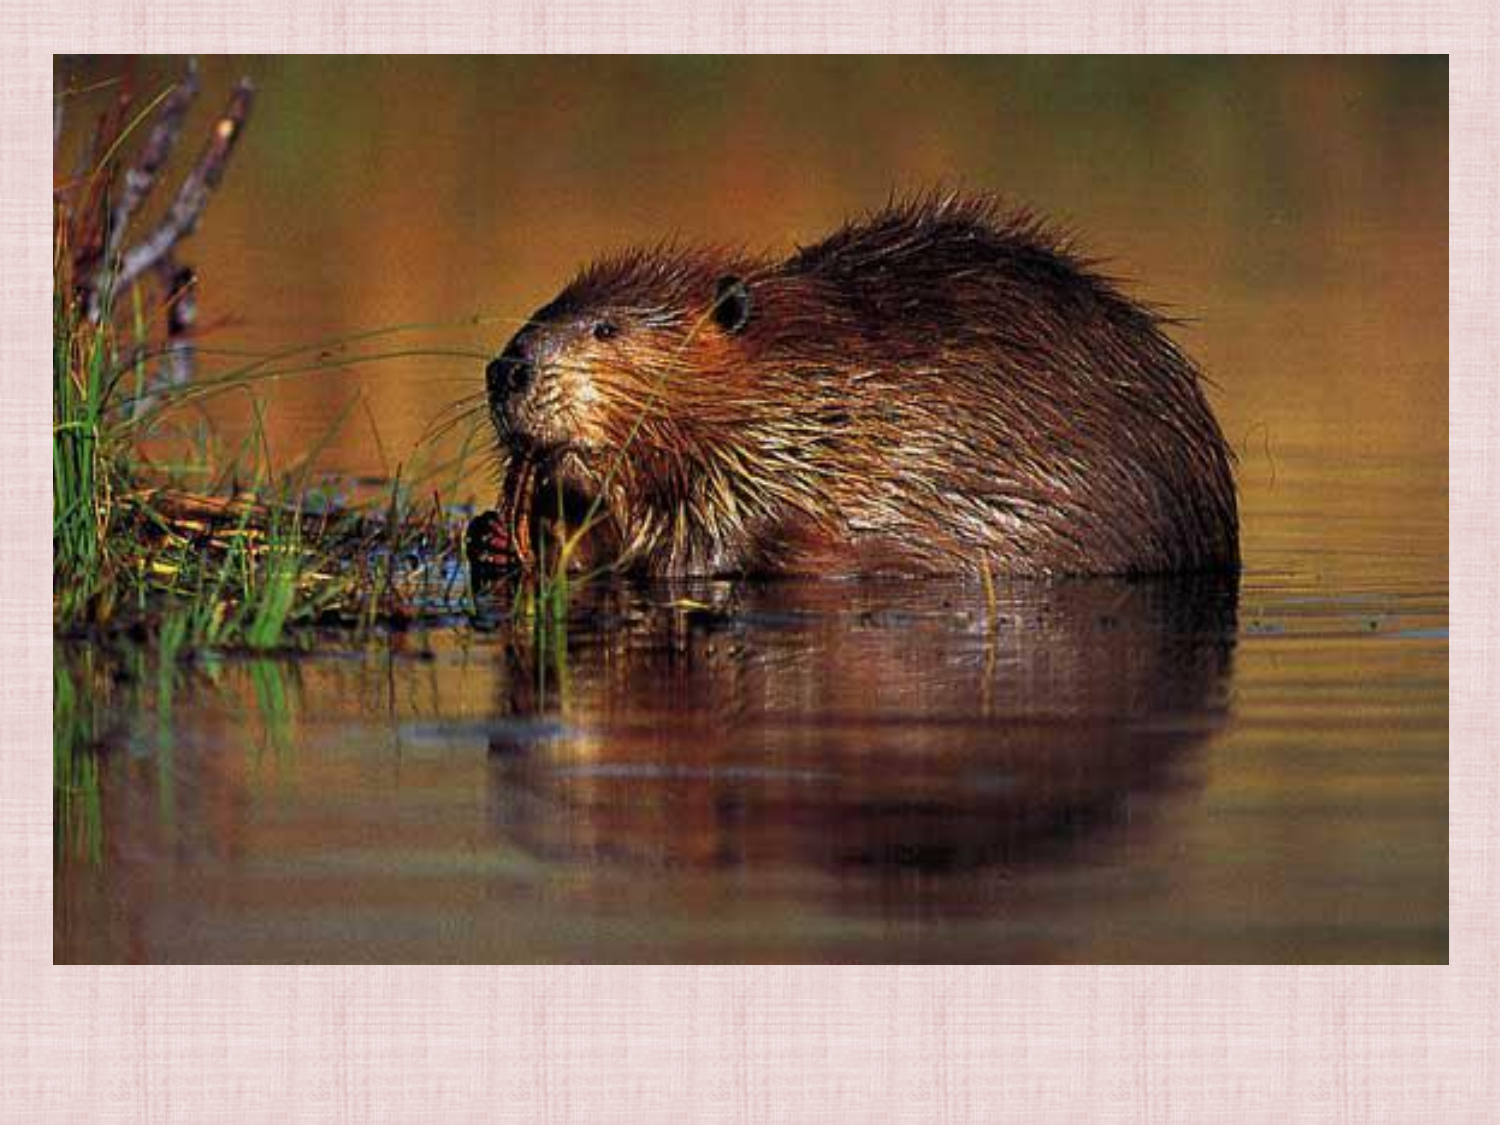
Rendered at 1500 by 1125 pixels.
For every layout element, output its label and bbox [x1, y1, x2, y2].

picture [52, 54, 1449, 965]
